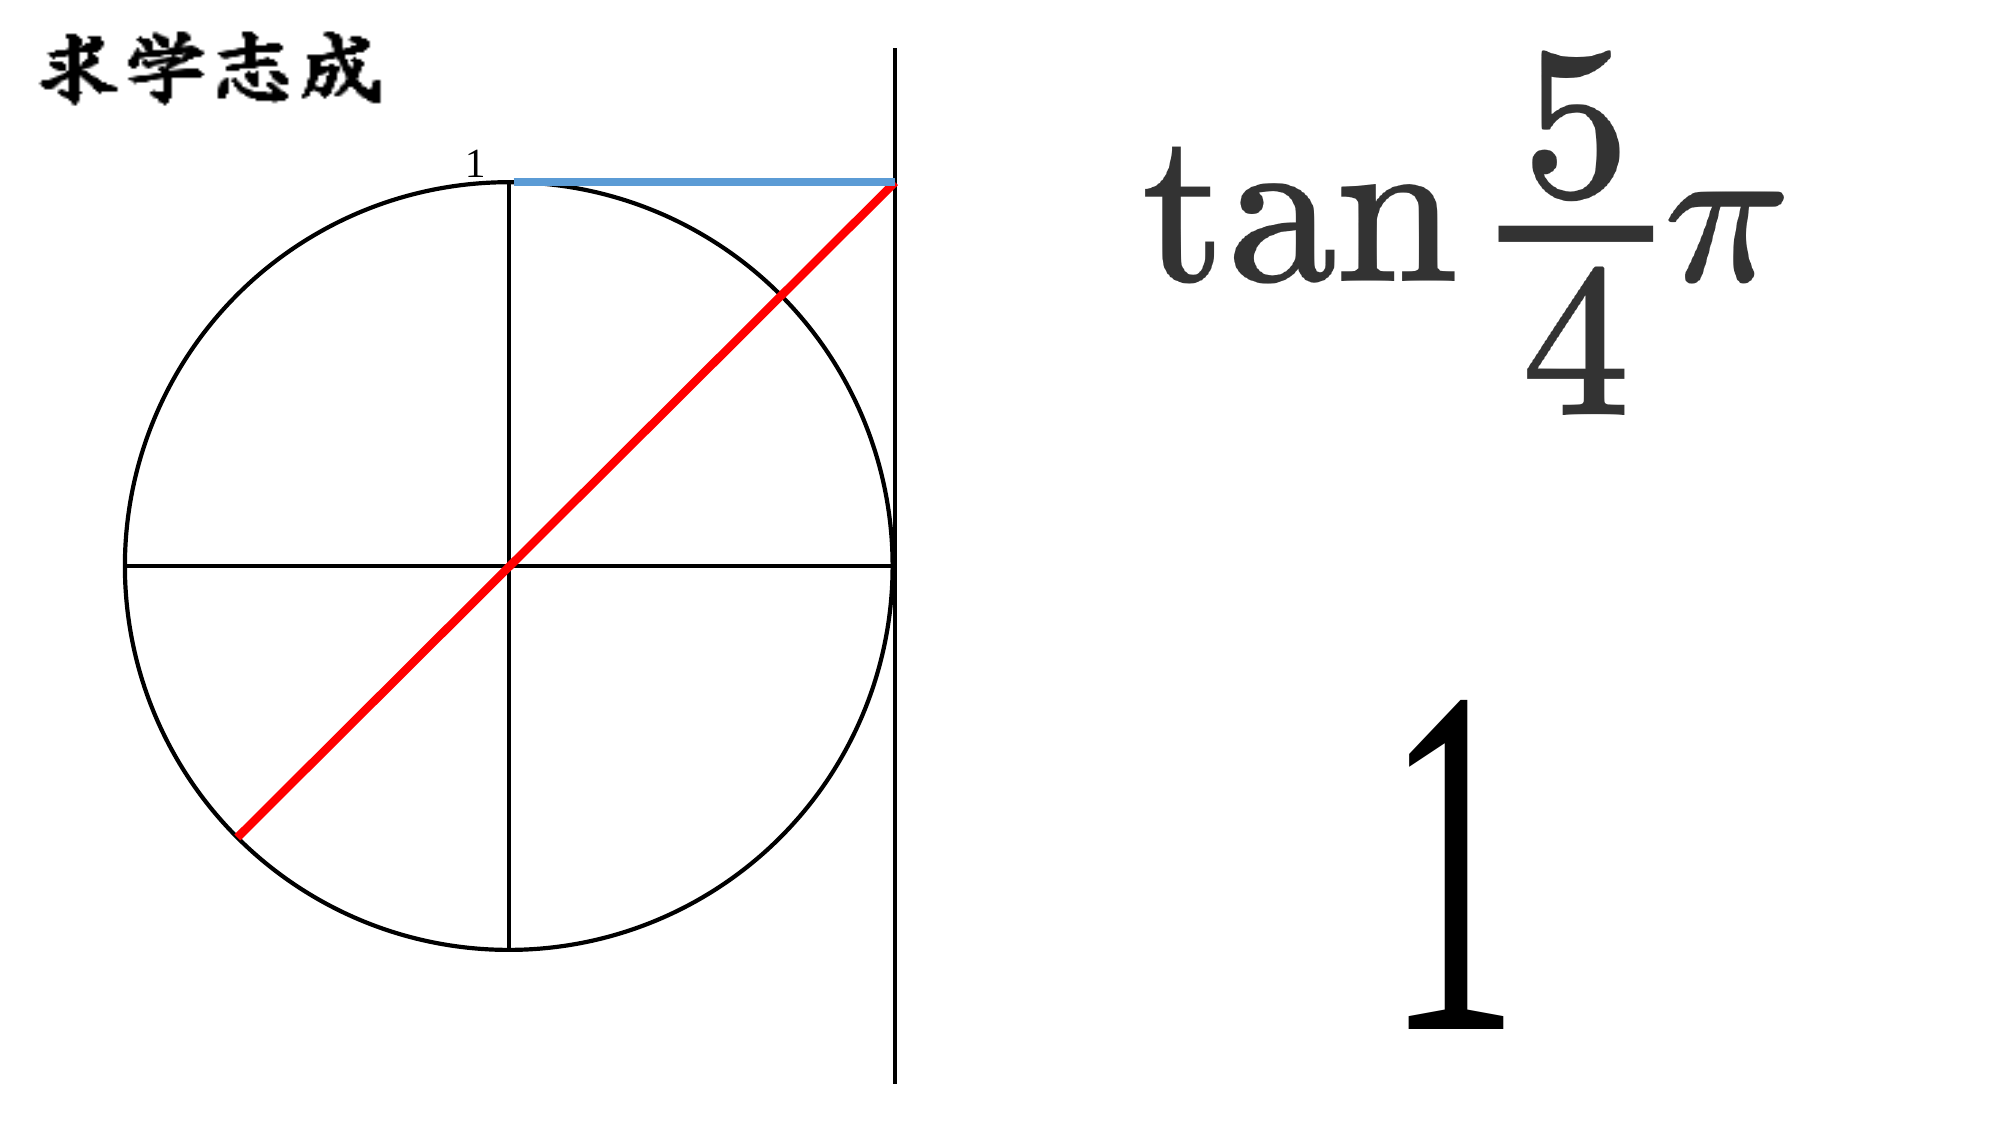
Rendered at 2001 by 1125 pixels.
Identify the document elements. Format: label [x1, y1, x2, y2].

text_box [1385, 585, 1655, 1084]
text_box [237, 182, 895, 838]
text_box [464, 140, 507, 183]
picture [1095, 0, 1835, 465]
picture [18, 0, 403, 166]
text_box [123, 293, 782, 951]
